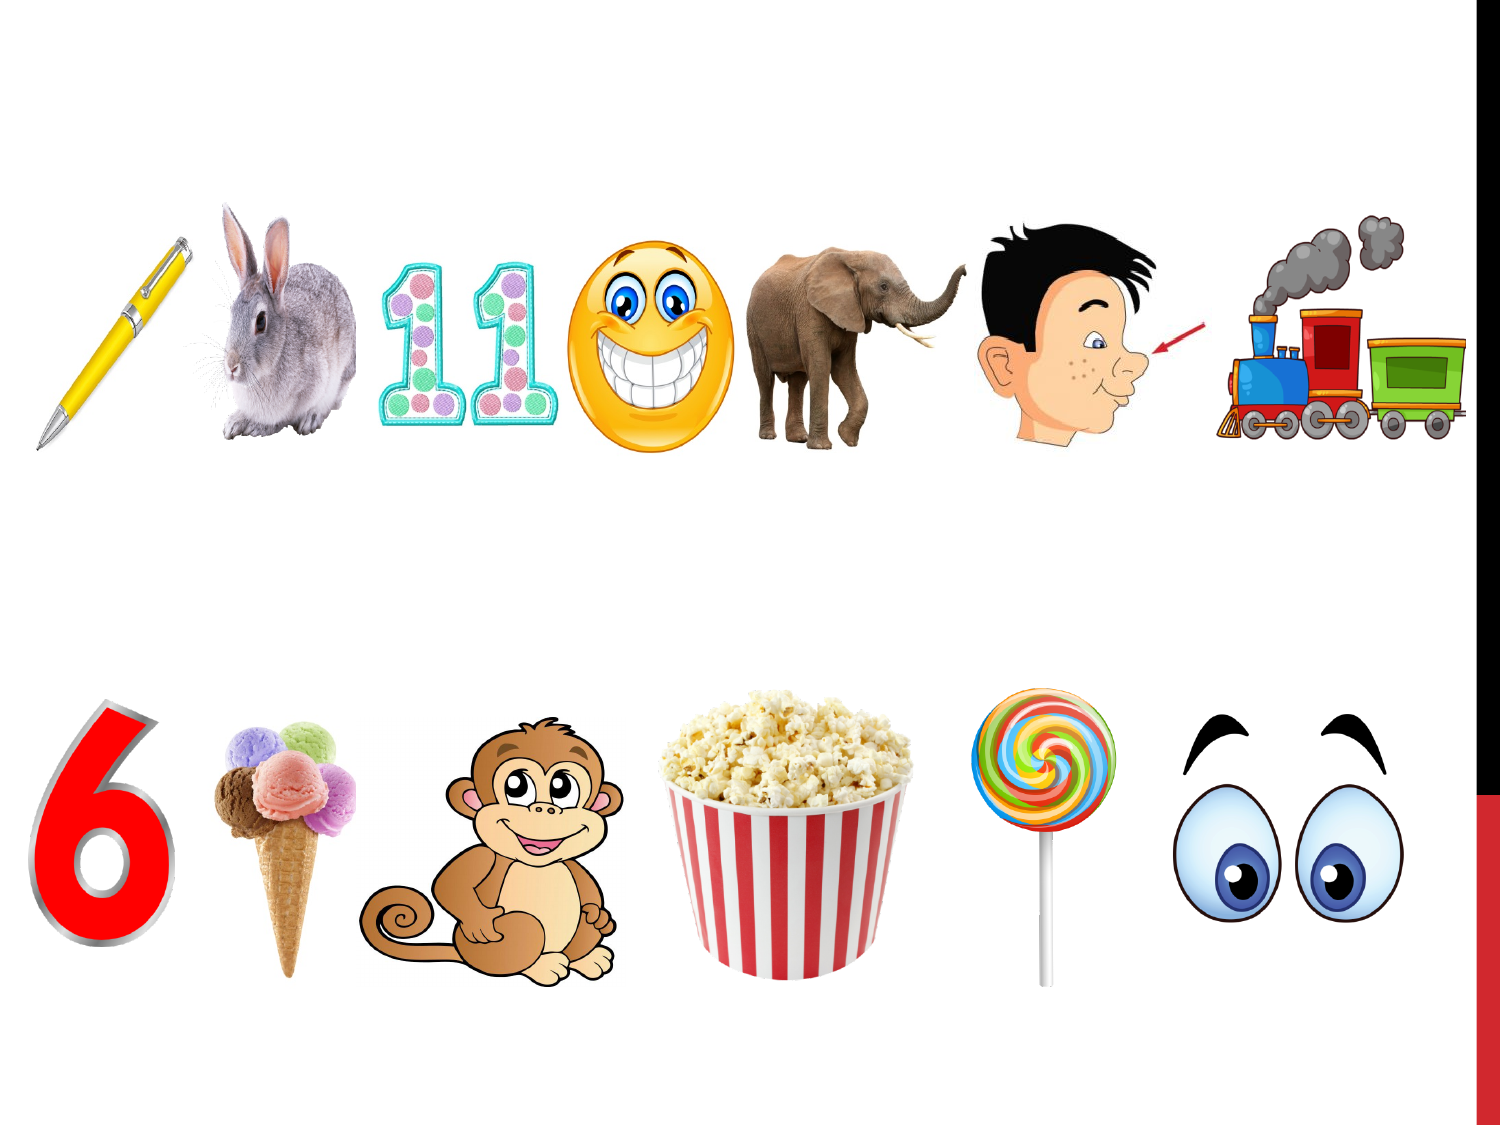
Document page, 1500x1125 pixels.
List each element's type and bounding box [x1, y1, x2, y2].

picture [27, 202, 1467, 468]
picture [649, 682, 924, 990]
picture [968, 684, 1119, 990]
picture [1162, 690, 1415, 943]
picture [27, 670, 626, 996]
